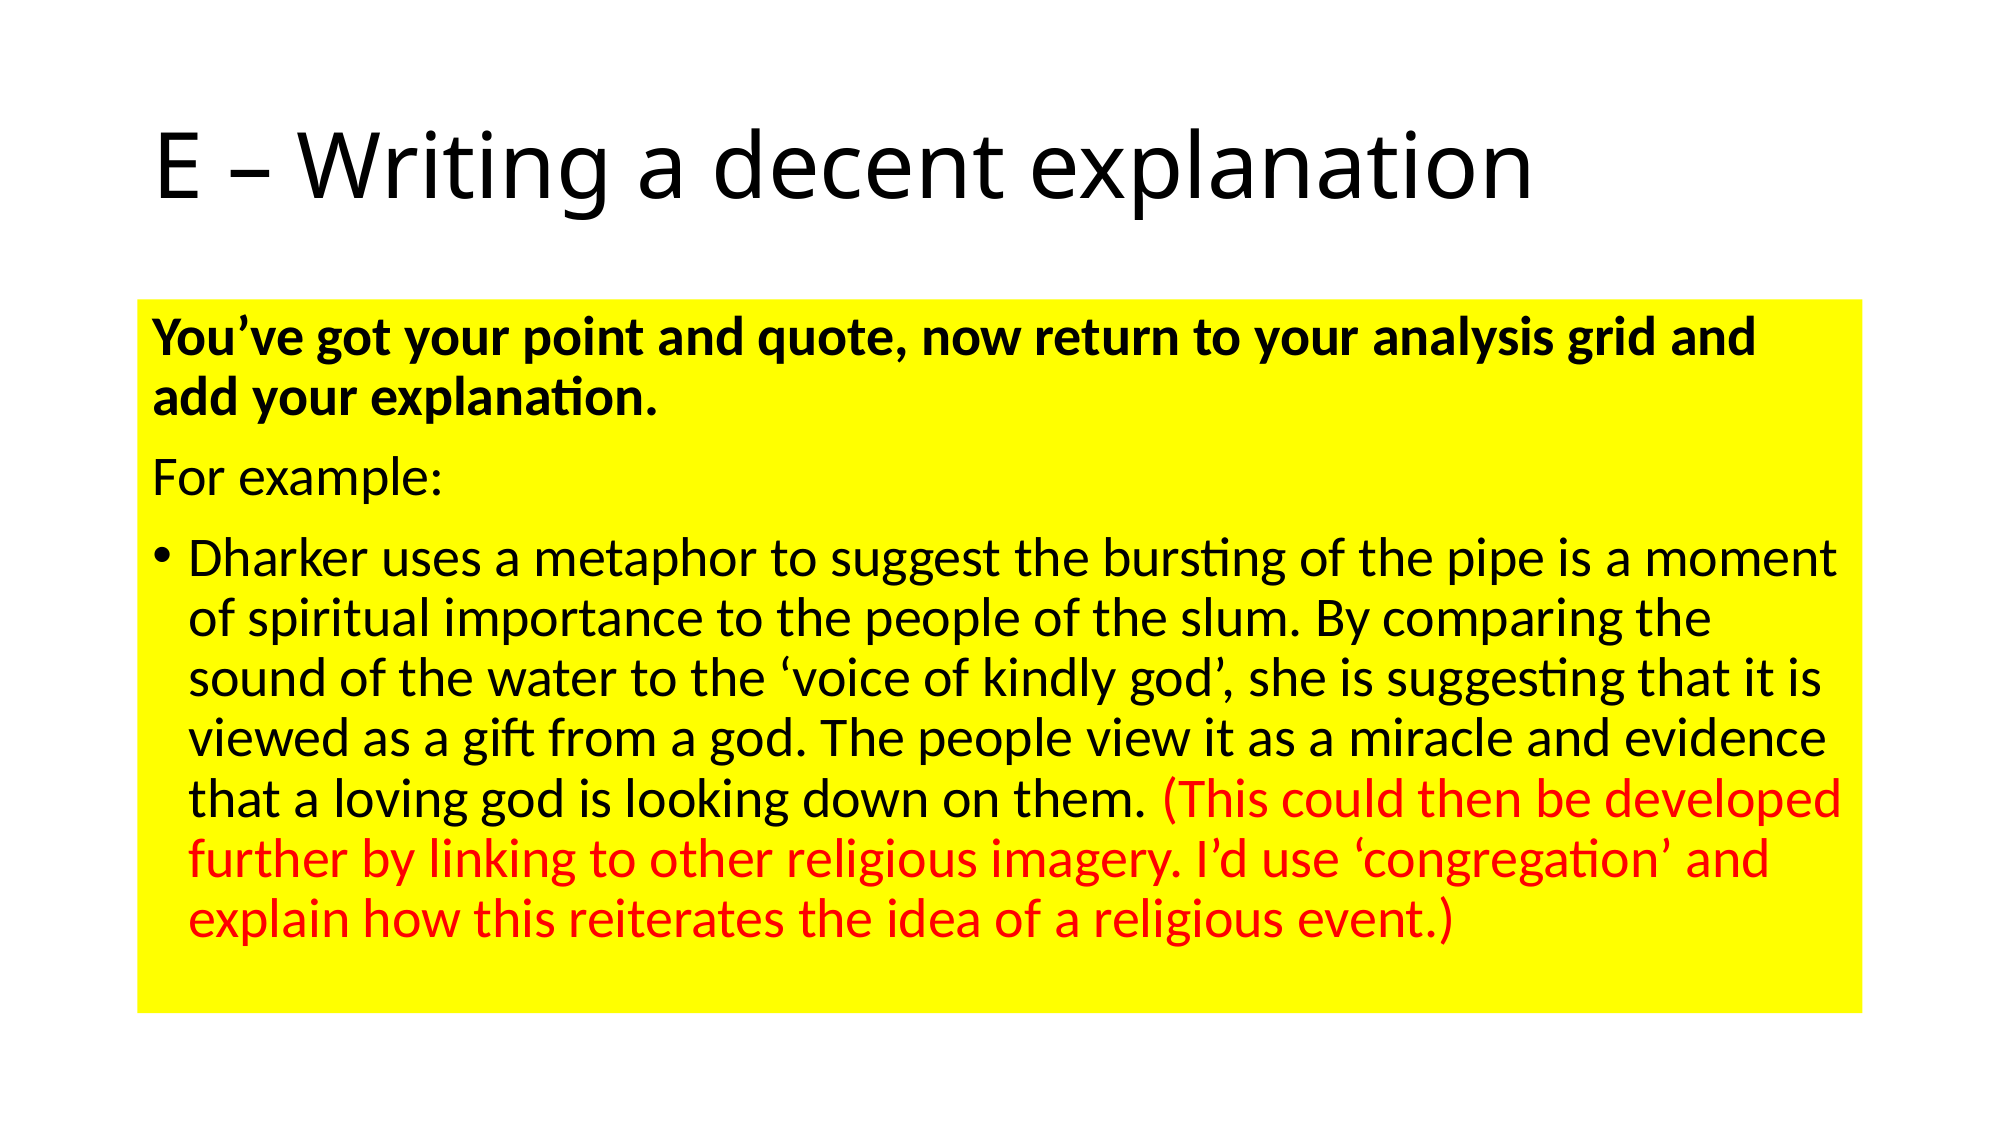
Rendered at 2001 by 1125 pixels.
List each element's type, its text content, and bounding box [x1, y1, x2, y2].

title E – Writing a decent explanation [137, 59, 1863, 278]
list You’ve got your point and quote, now return to your analysis grid and add your explanation. For example: Dharker uses a metaphor to suggest the bursting of the pipe is a moment of spiritual importance to the people of the slum. By comparing the sound of the water to the ‘voice of kindly god’, she is suggesting that it is viewed as a gift from a god. The people view it as a miracle and evidence that a loving god is looking down on them. (This could then be developed further by linking to other religious imagery. I’d use ‘congregation’ and explain how this reiterates the idea of a religious event.) [137, 299, 1863, 1014]
